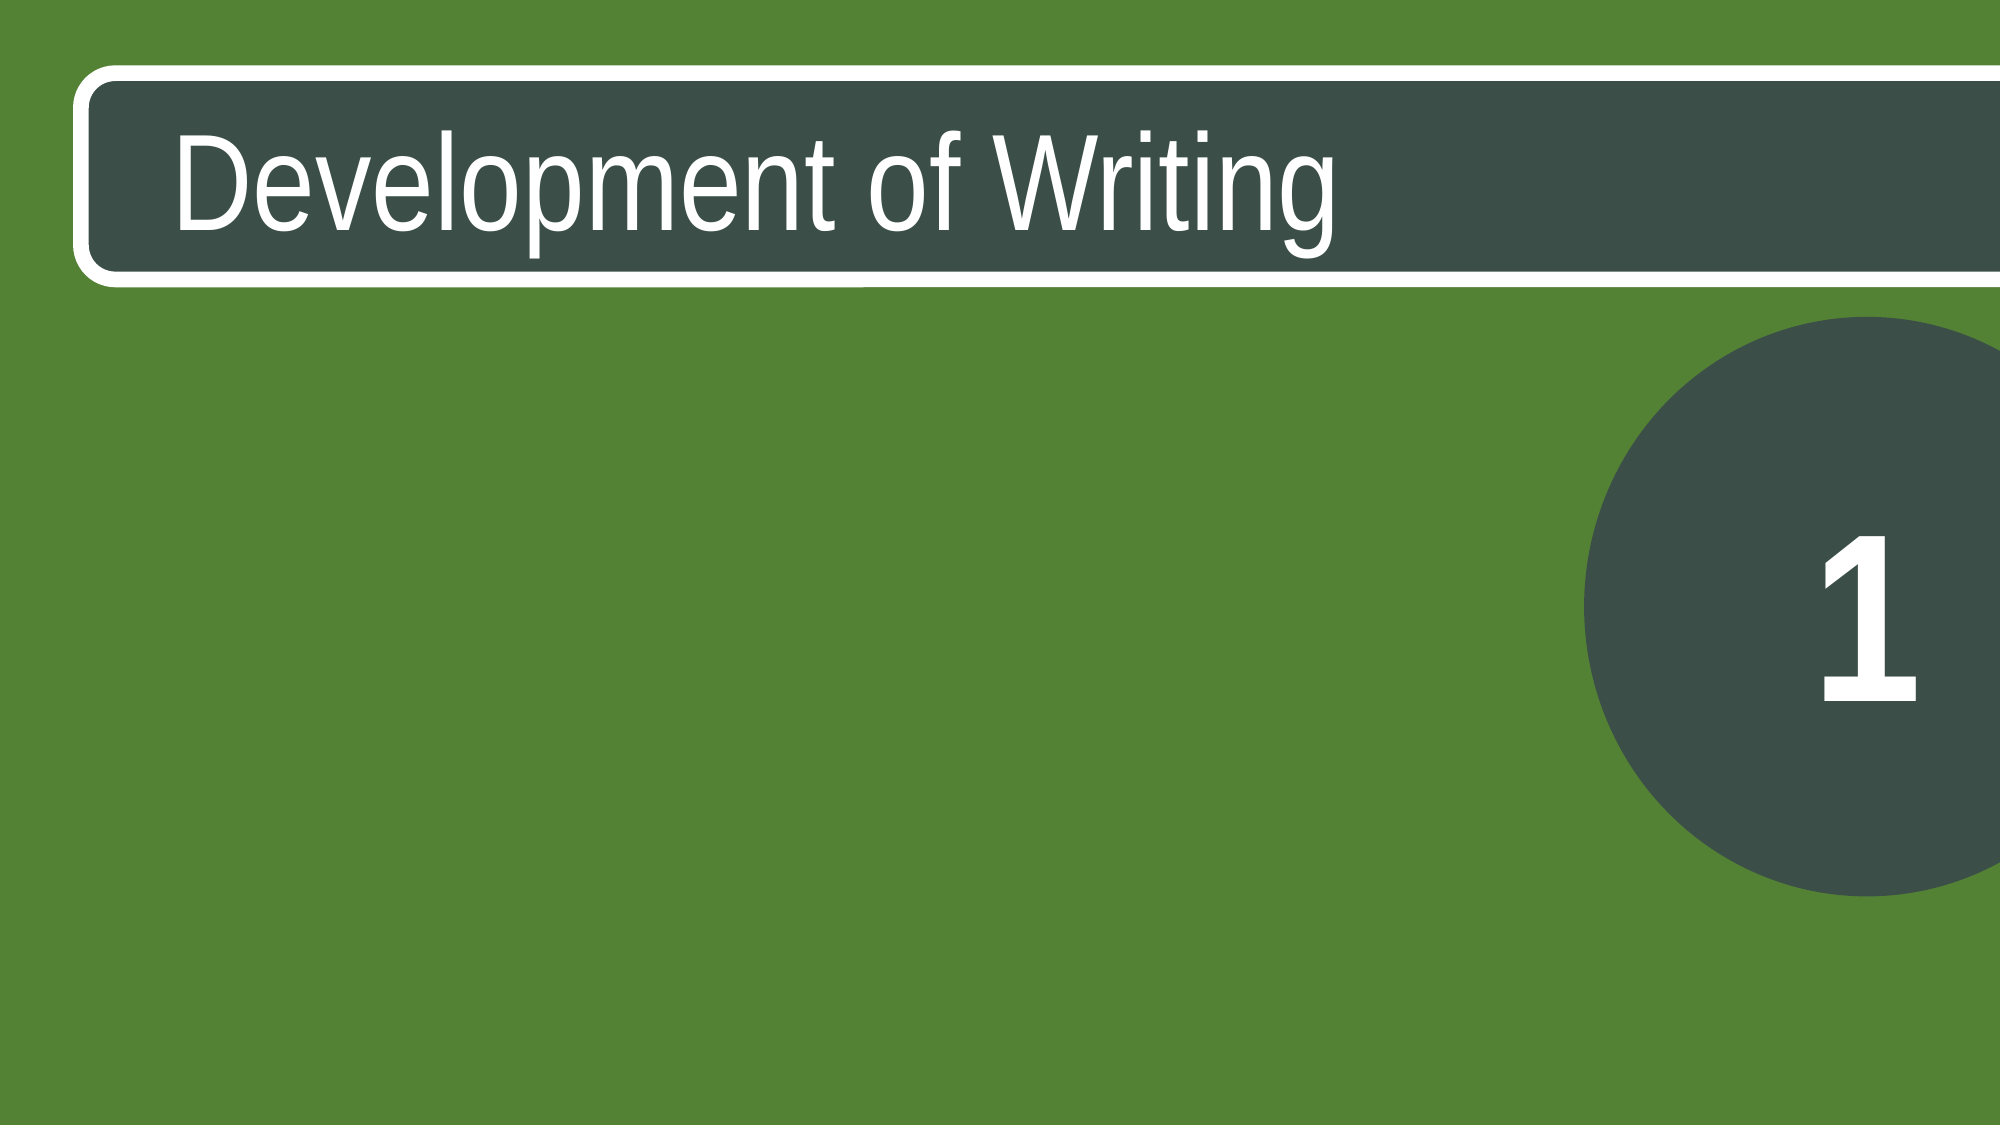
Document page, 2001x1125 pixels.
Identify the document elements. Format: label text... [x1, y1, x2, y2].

text_box Development of Writing [156, 85, 1720, 265]
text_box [1584, 316, 2000, 897]
text_box [79, 72, 2000, 281]
